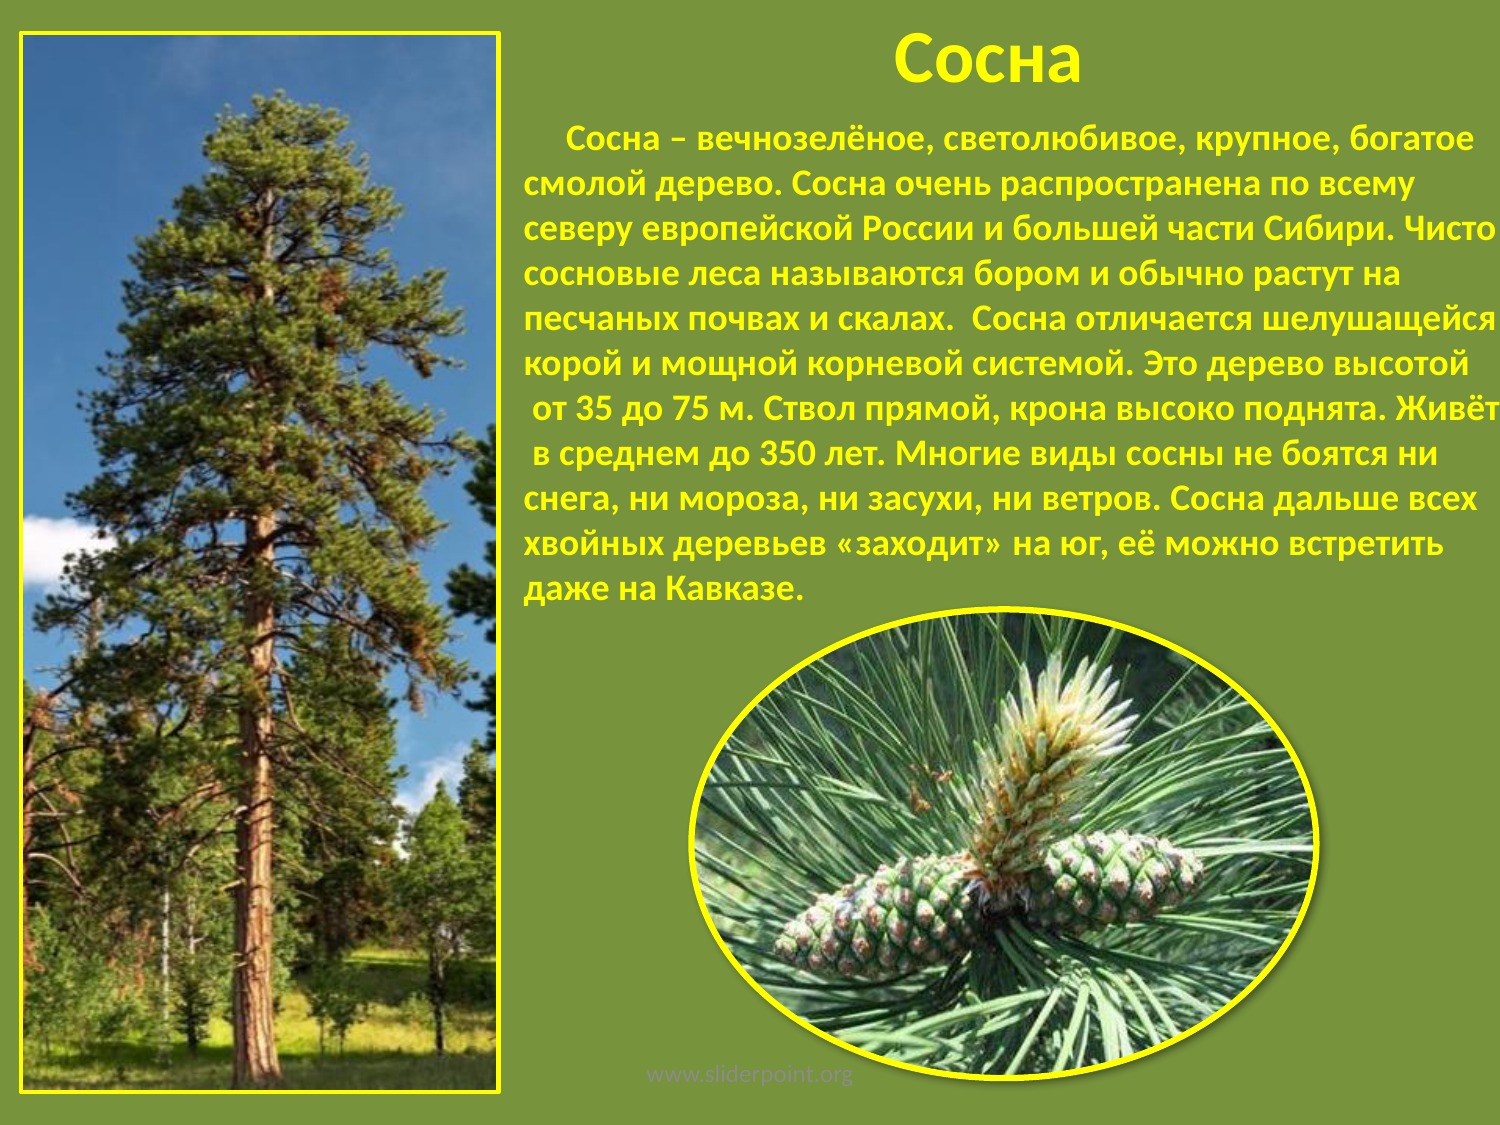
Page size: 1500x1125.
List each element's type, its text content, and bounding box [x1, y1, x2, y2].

text_box Сосна [879, 0, 1100, 105]
text_box Сосна – вечнозелёное, светолюбивое, крупное, богатое смолой дерево. Сосна очень распространена по всему северу европейской России и большей части Сибири. Чисто сосновые леса называются бором и обычно растут на песчаных почвах и скалах. Сосна отличается шелушащейся корой и мощной корневой системой. Это дерево высотой от 35 до 75 м. Ствол прямой, крона высоко поднята. Живёт в среднем до 350 лет. Многие виды сосны не боятся ни снега, ни мороза, ни засухи, ни ветров. Сосна дальше всех хвойных деревьев «заходит» на юг, её можно встретить даже на Кавказе. [508, 105, 1500, 616]
picture [23, 34, 497, 1091]
picture [691, 609, 1317, 1079]
footer www.sliderpoint.org [512, 1042, 988, 1103]
